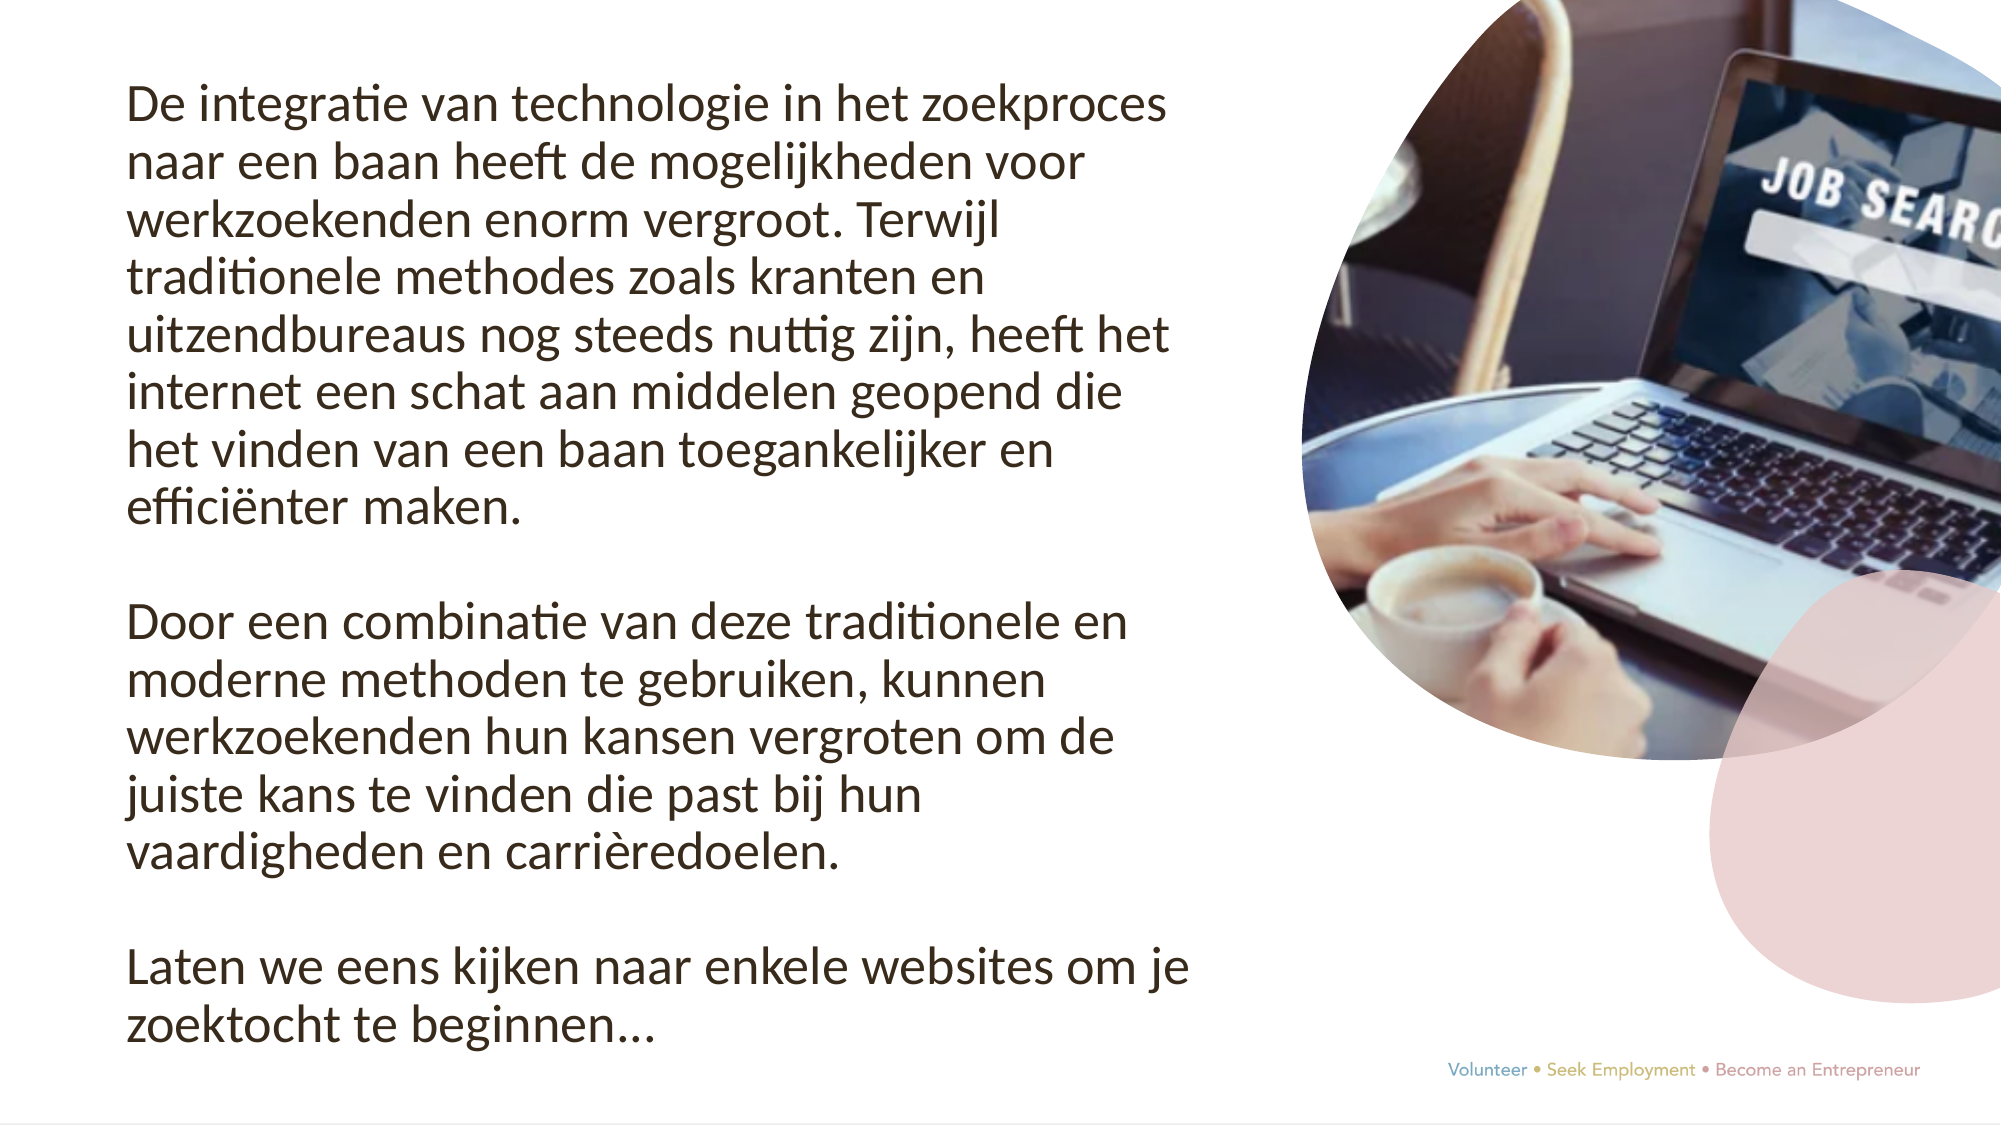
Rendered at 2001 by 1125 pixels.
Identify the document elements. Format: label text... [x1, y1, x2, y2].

text_box De integratie van technologie in het zoekproces naar een baan heeft de mogelijkheden voor werkzoekenden enorm vergroot. Terwijl traditionele methodes zoals kranten en uitzendbureaus nog steeds nuttig zijn, heeft het internet een schat aan middelen geopend die het vinden van een baan toegankelijker en efficiënter maken. Door een combinatie van deze traditionele en moderne methoden te gebruiken, kunnen werkzoekenden hun kansen vergroten om de juiste kans te vinden die past bij hun vaardigheden en carrièredoelen. Laten we eens kijken naar enkele websites om je zoektocht te beginnen... [111, 67, 1208, 540]
text_box [1301, 0, 2000, 761]
text_box [1709, 570, 2000, 1004]
picture [1418, 1046, 1971, 1103]
